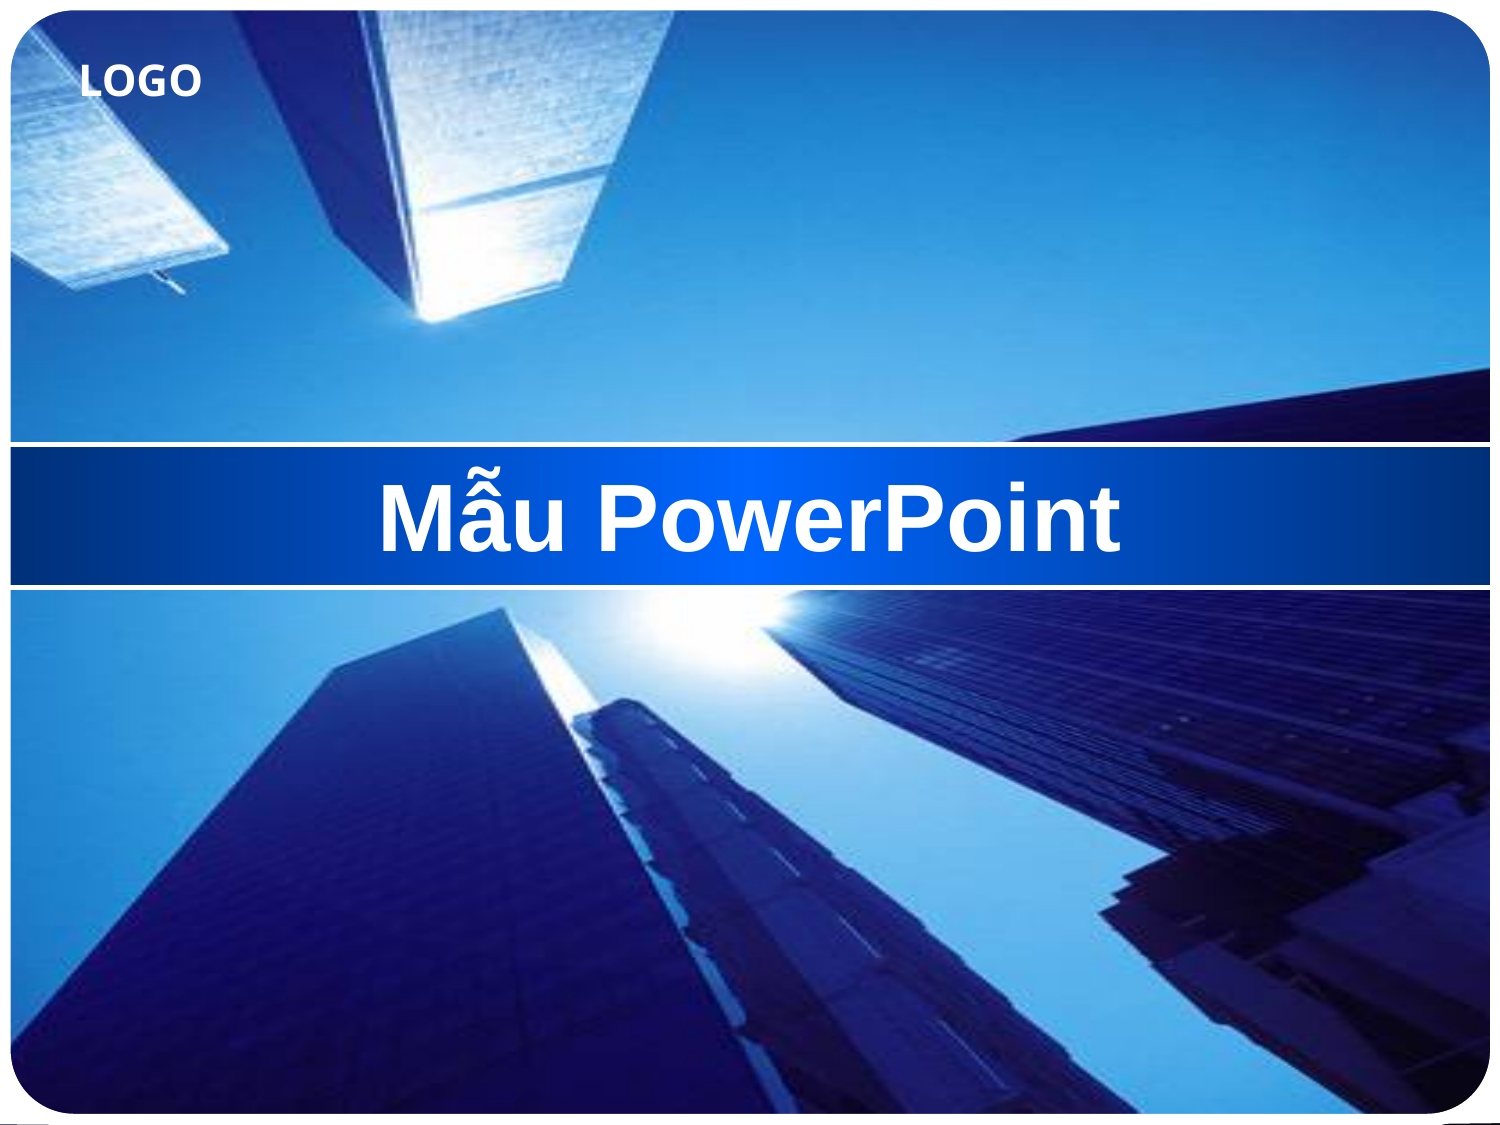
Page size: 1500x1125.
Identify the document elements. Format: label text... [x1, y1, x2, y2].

title Mẫu PowerPoint [0, 446, 1500, 581]
picture [11, 590, 1490, 1113]
picture [11, 11, 1490, 442]
